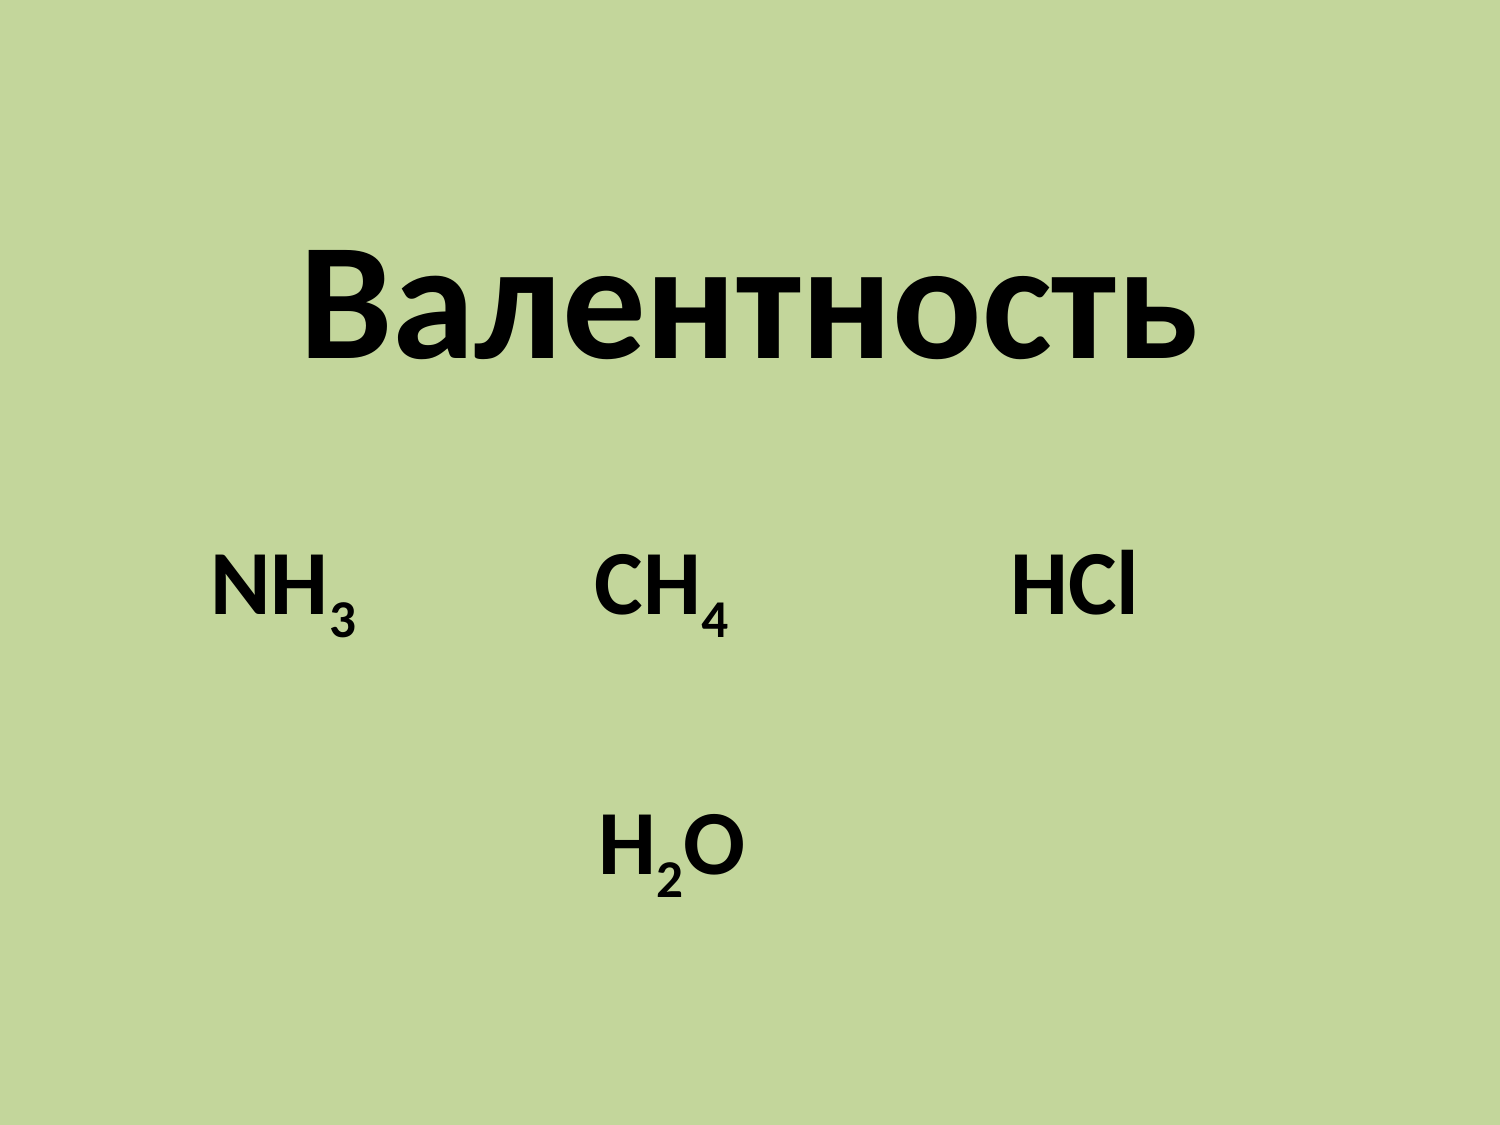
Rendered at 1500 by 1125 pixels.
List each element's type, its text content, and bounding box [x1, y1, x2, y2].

text_box Валентность [242, 184, 1258, 400]
text_box H2O [512, 775, 831, 915]
text_box NH3 [123, 515, 443, 656]
text_box HCl [915, 515, 1235, 640]
text_box CH4 [501, 515, 821, 656]
